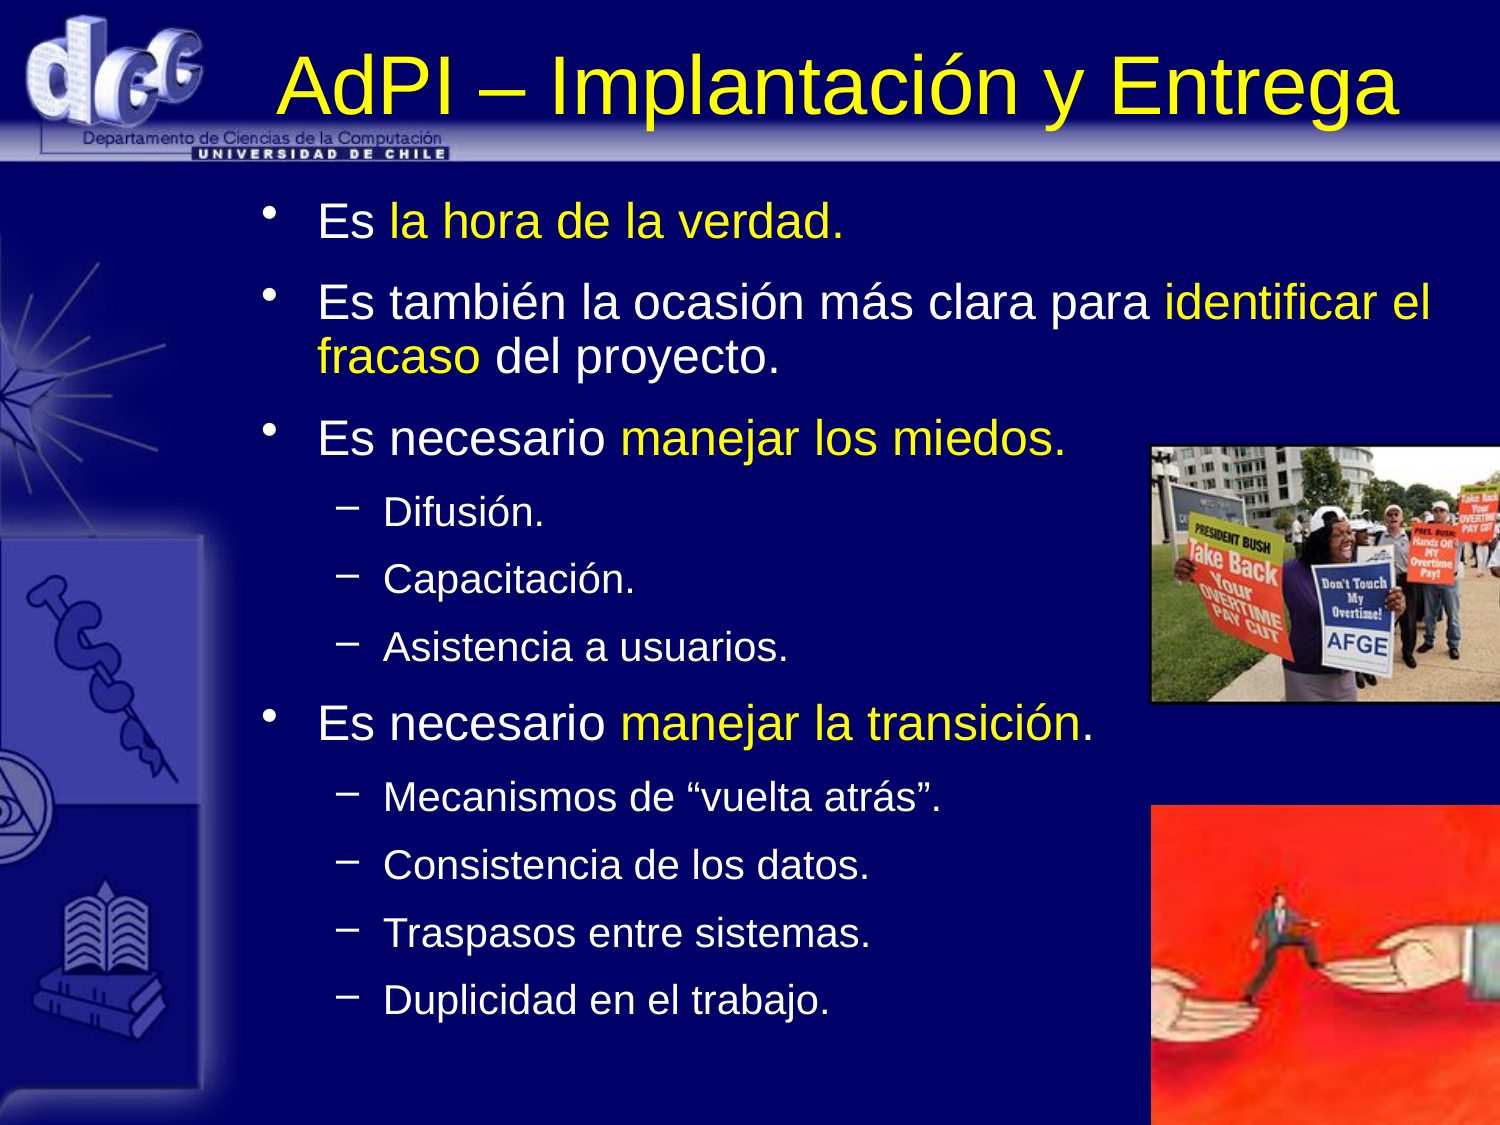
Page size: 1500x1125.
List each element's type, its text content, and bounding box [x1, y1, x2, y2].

picture [0, 0, 1500, 1125]
list Es la hora de la verdad. Es también la ocasión más clara para identificar el fracaso del proyecto. Es necesario manejar los miedos. Difusión. Capacitación. Asistencia a usuarios. Es necesario manejar la transición. Mecanismos de “vuelta atrás”. Consistencia de los datos. Traspasos entre sistemas. Duplicidad en el trabajo. [245, 187, 1483, 1125]
title AdPI – Implantación y Entrega [159, 0, 1500, 163]
